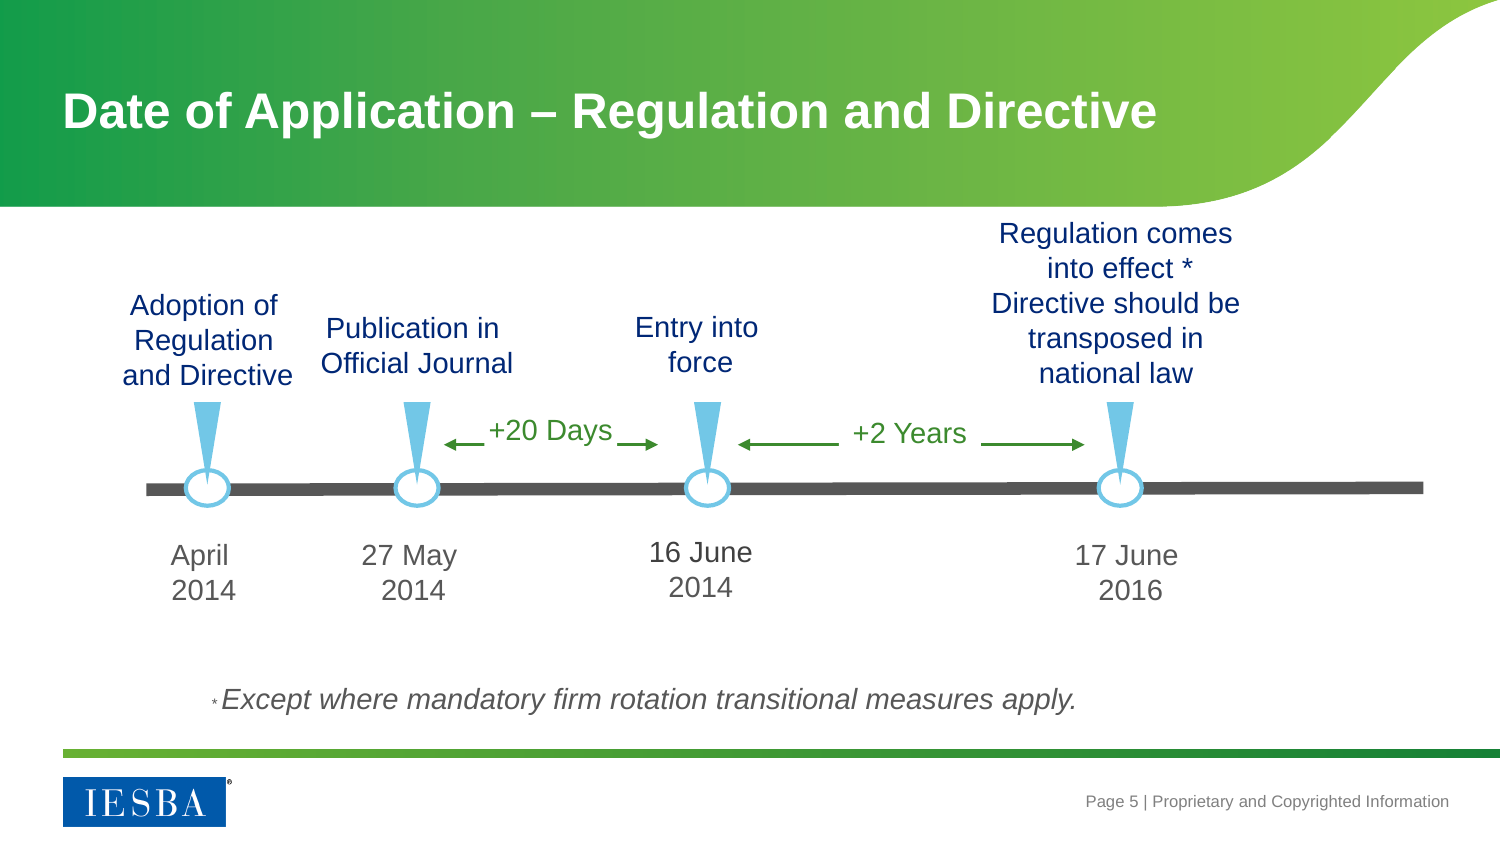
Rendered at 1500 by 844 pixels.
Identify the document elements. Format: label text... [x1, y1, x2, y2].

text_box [102, 214, 1424, 729]
picture [63, 777, 232, 827]
title Date of Application – Regulation and Directive [62, 75, 1300, 142]
picture [0, 0, 1500, 207]
